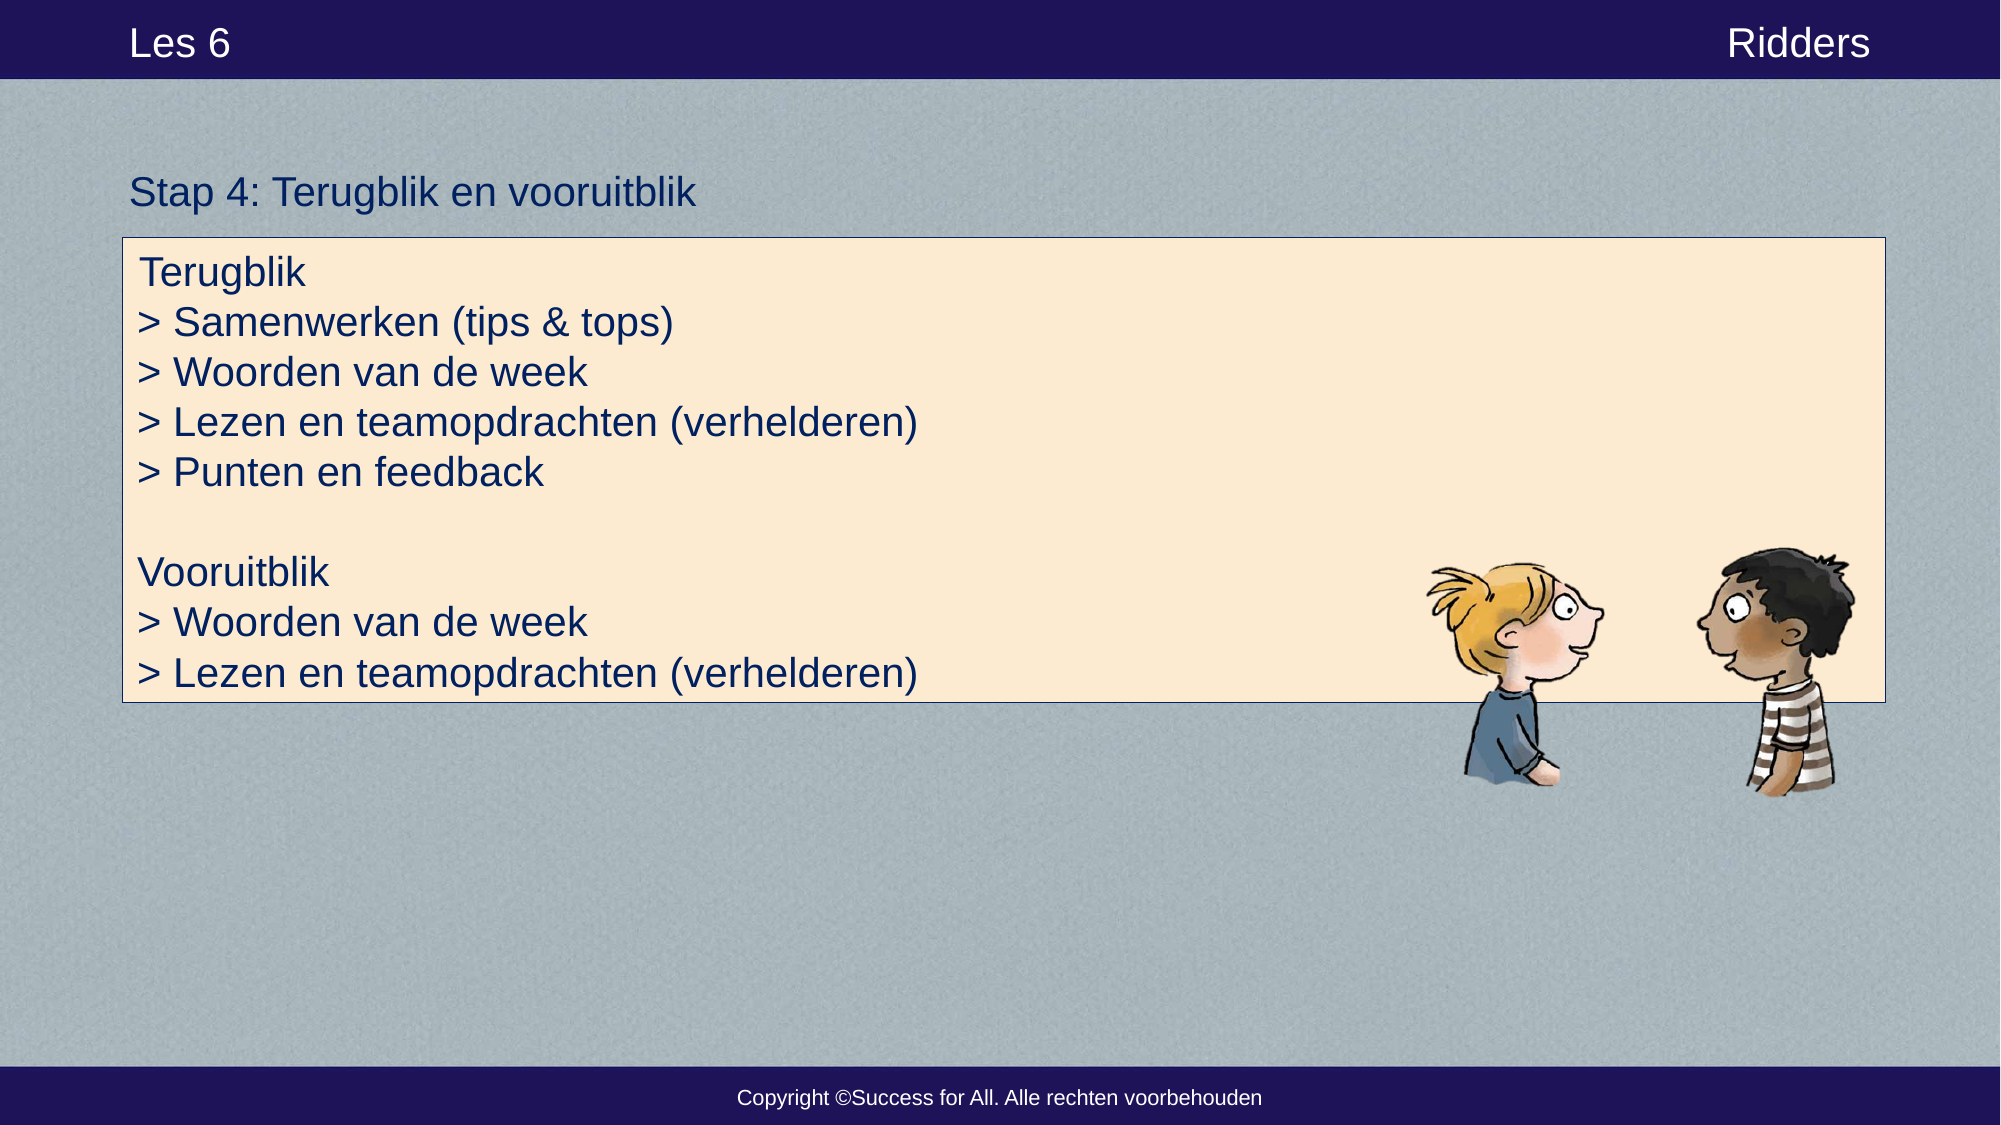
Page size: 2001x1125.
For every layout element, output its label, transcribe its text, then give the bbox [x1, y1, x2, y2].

text_box Ridders [999, 8, 1886, 73]
text_box Terugblik > Samenwerken (tips & tops) > Woorden van de week > Lezen en teamopdrachten (verhelderen) > Punten en feedback Vooruitblik > Woorden van de week > Lezen en teamopdrachten (verhelderen) [122, 237, 1886, 703]
text_box Stap 4: Terugblik en vooruitblik [114, 157, 907, 223]
text_box Copyright ©Success for All. Alle rechten voorbehouden [0, 1076, 2000, 1125]
text_box Les 6 [114, 8, 354, 73]
picture [0, 0, 2001, 1125]
